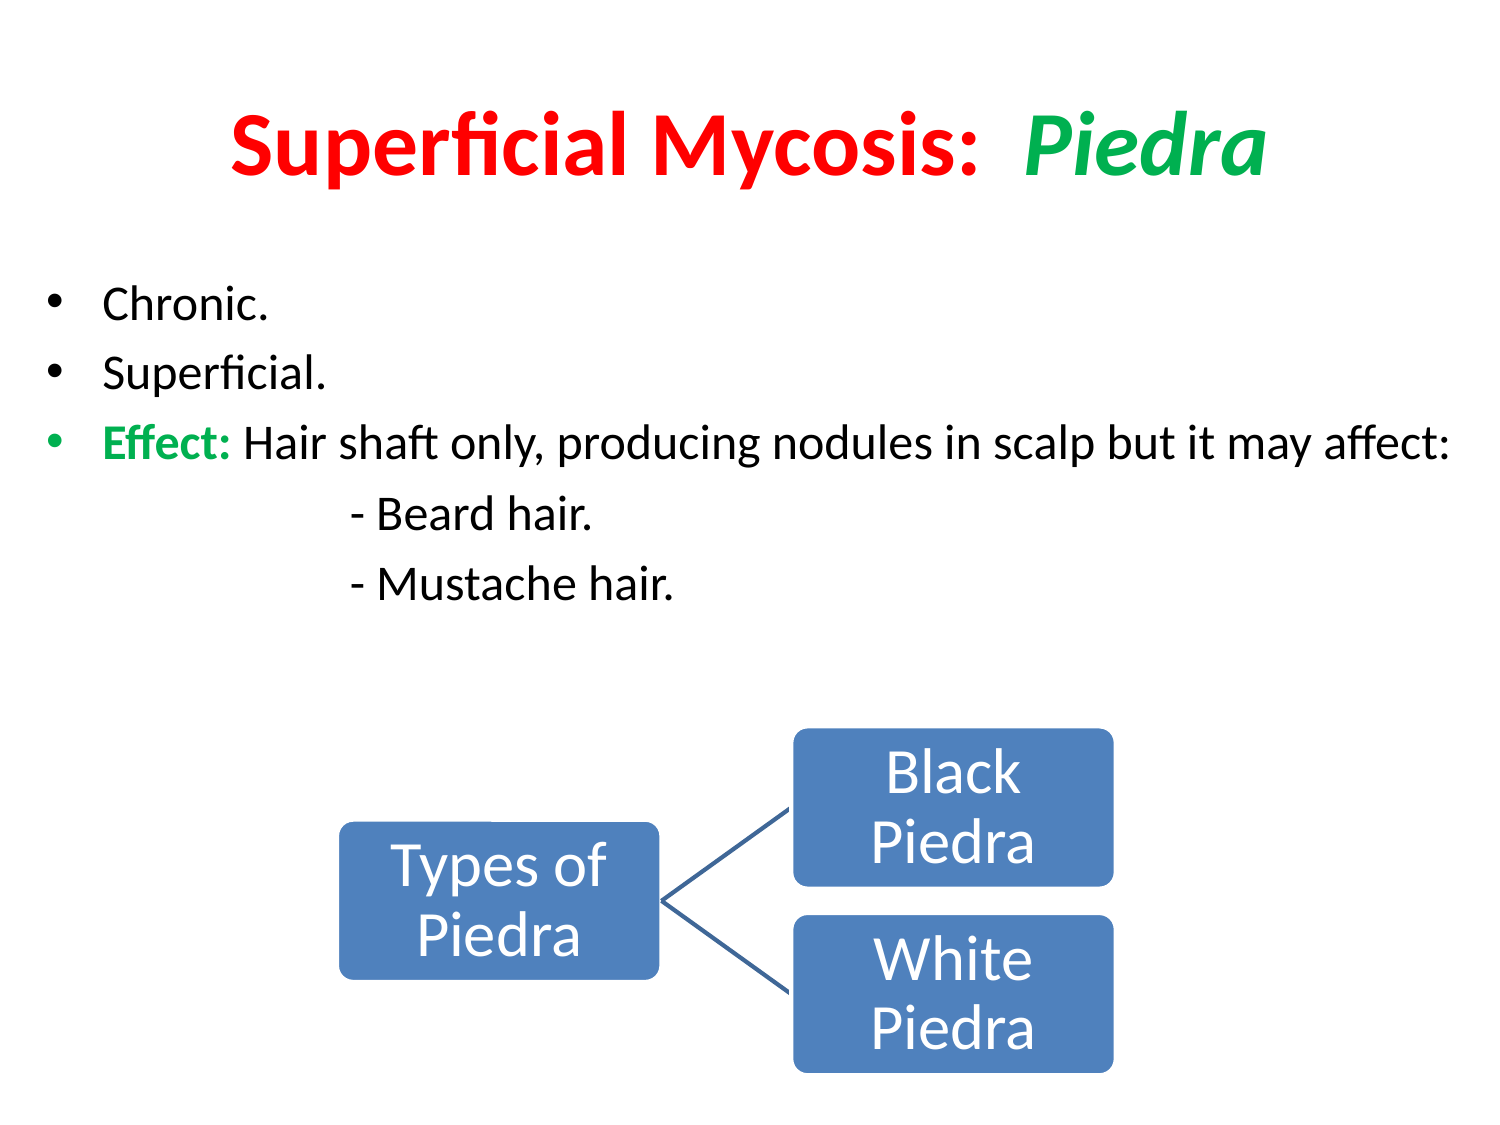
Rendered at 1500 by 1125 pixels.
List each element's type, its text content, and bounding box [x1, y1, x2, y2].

list Chronic. Superficial. Effect: Hair shaft only, producing nodules in scalp but it may affect: - Beard hair. - Mustache hair. [31, 262, 1469, 1096]
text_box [336, 715, 1117, 1086]
title Superficial Mycosis: Piedra [75, 45, 1425, 233]
